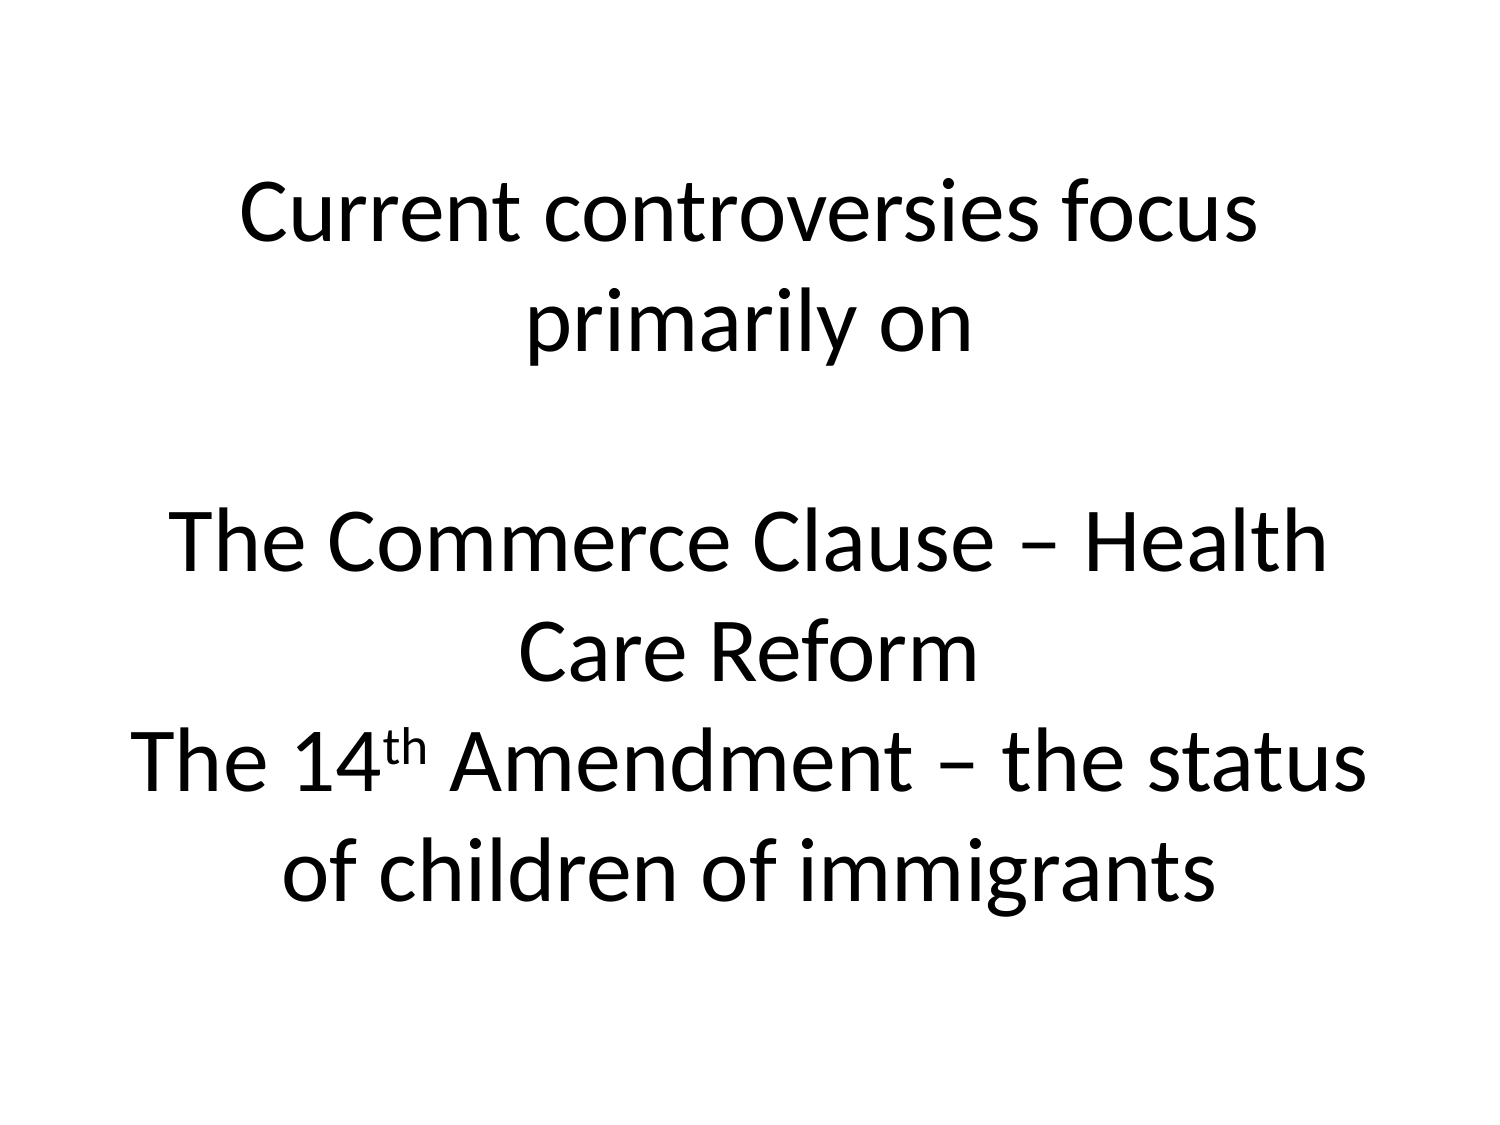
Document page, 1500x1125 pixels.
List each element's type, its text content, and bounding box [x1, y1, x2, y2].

title Current controversies focus primarily on The Commerce Clause – Health Care Reform The 14th Amendment – the status of children of immigrants [75, 45, 1425, 1025]
